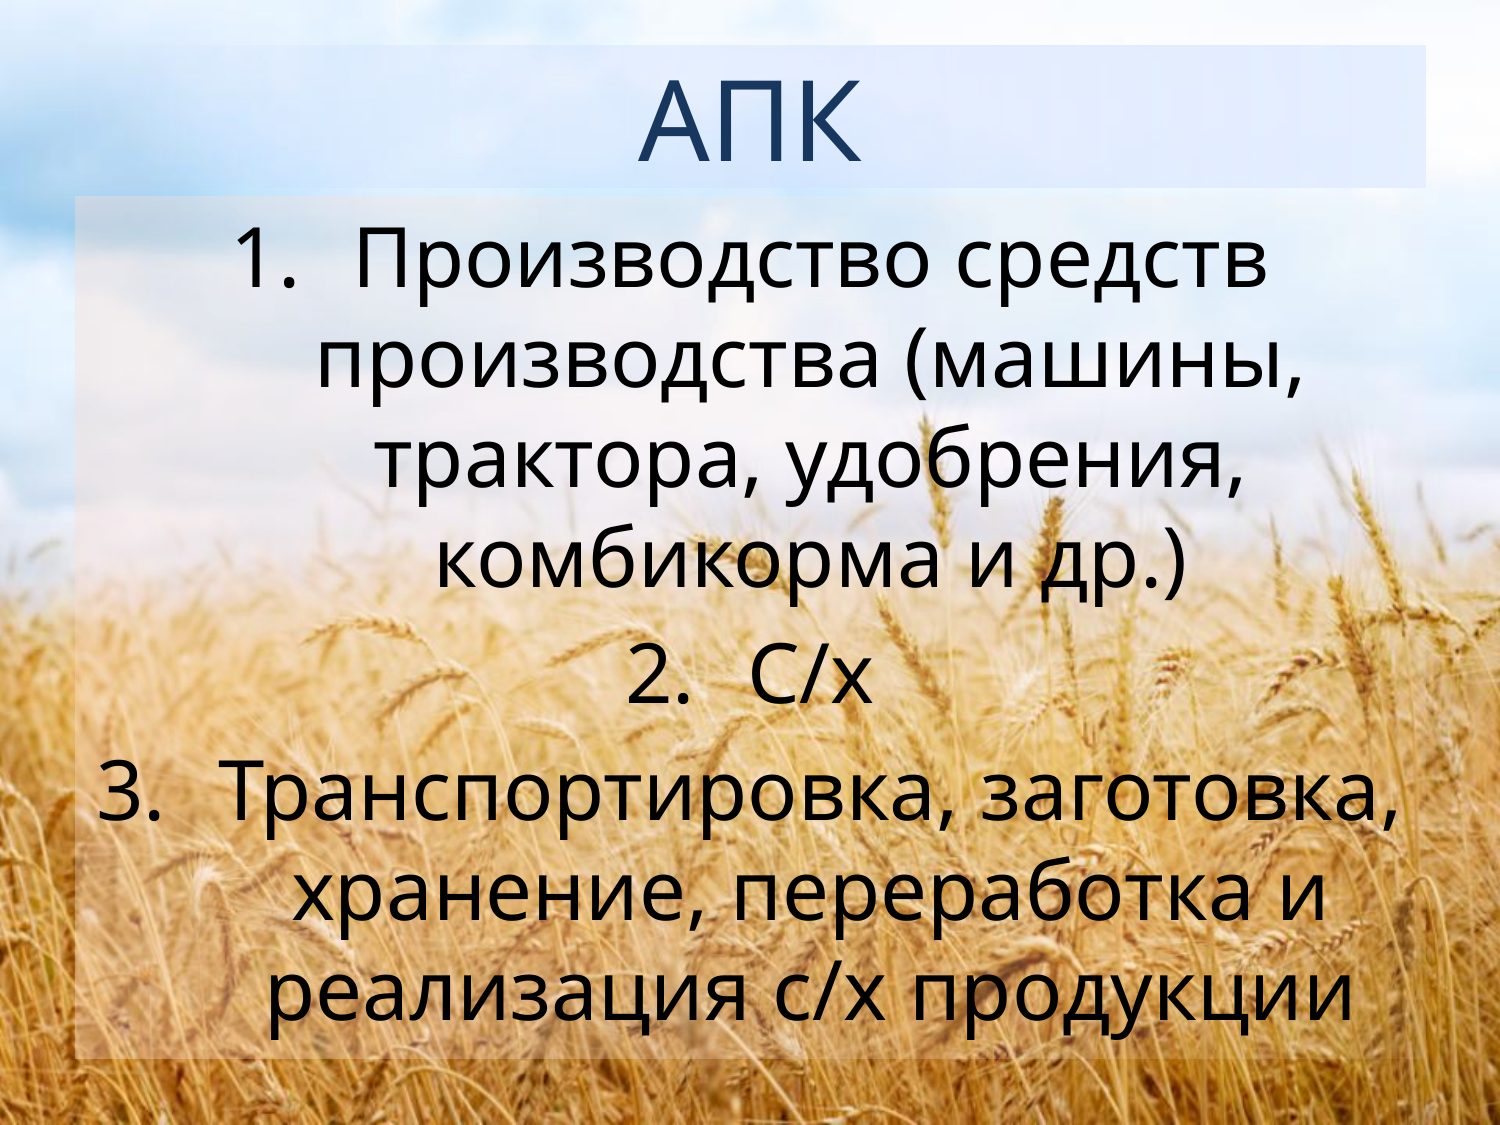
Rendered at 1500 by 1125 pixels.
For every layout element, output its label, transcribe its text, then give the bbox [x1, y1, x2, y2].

title АПК [75, 45, 1425, 188]
picture [0, 0, 1500, 1125]
list Производство средств производства (машины, трактора, удобрения, комбикорма и др.) С/х Транспортировка, заготовка, хранение, переработка и реализация с/х продукции [75, 196, 1425, 1059]
